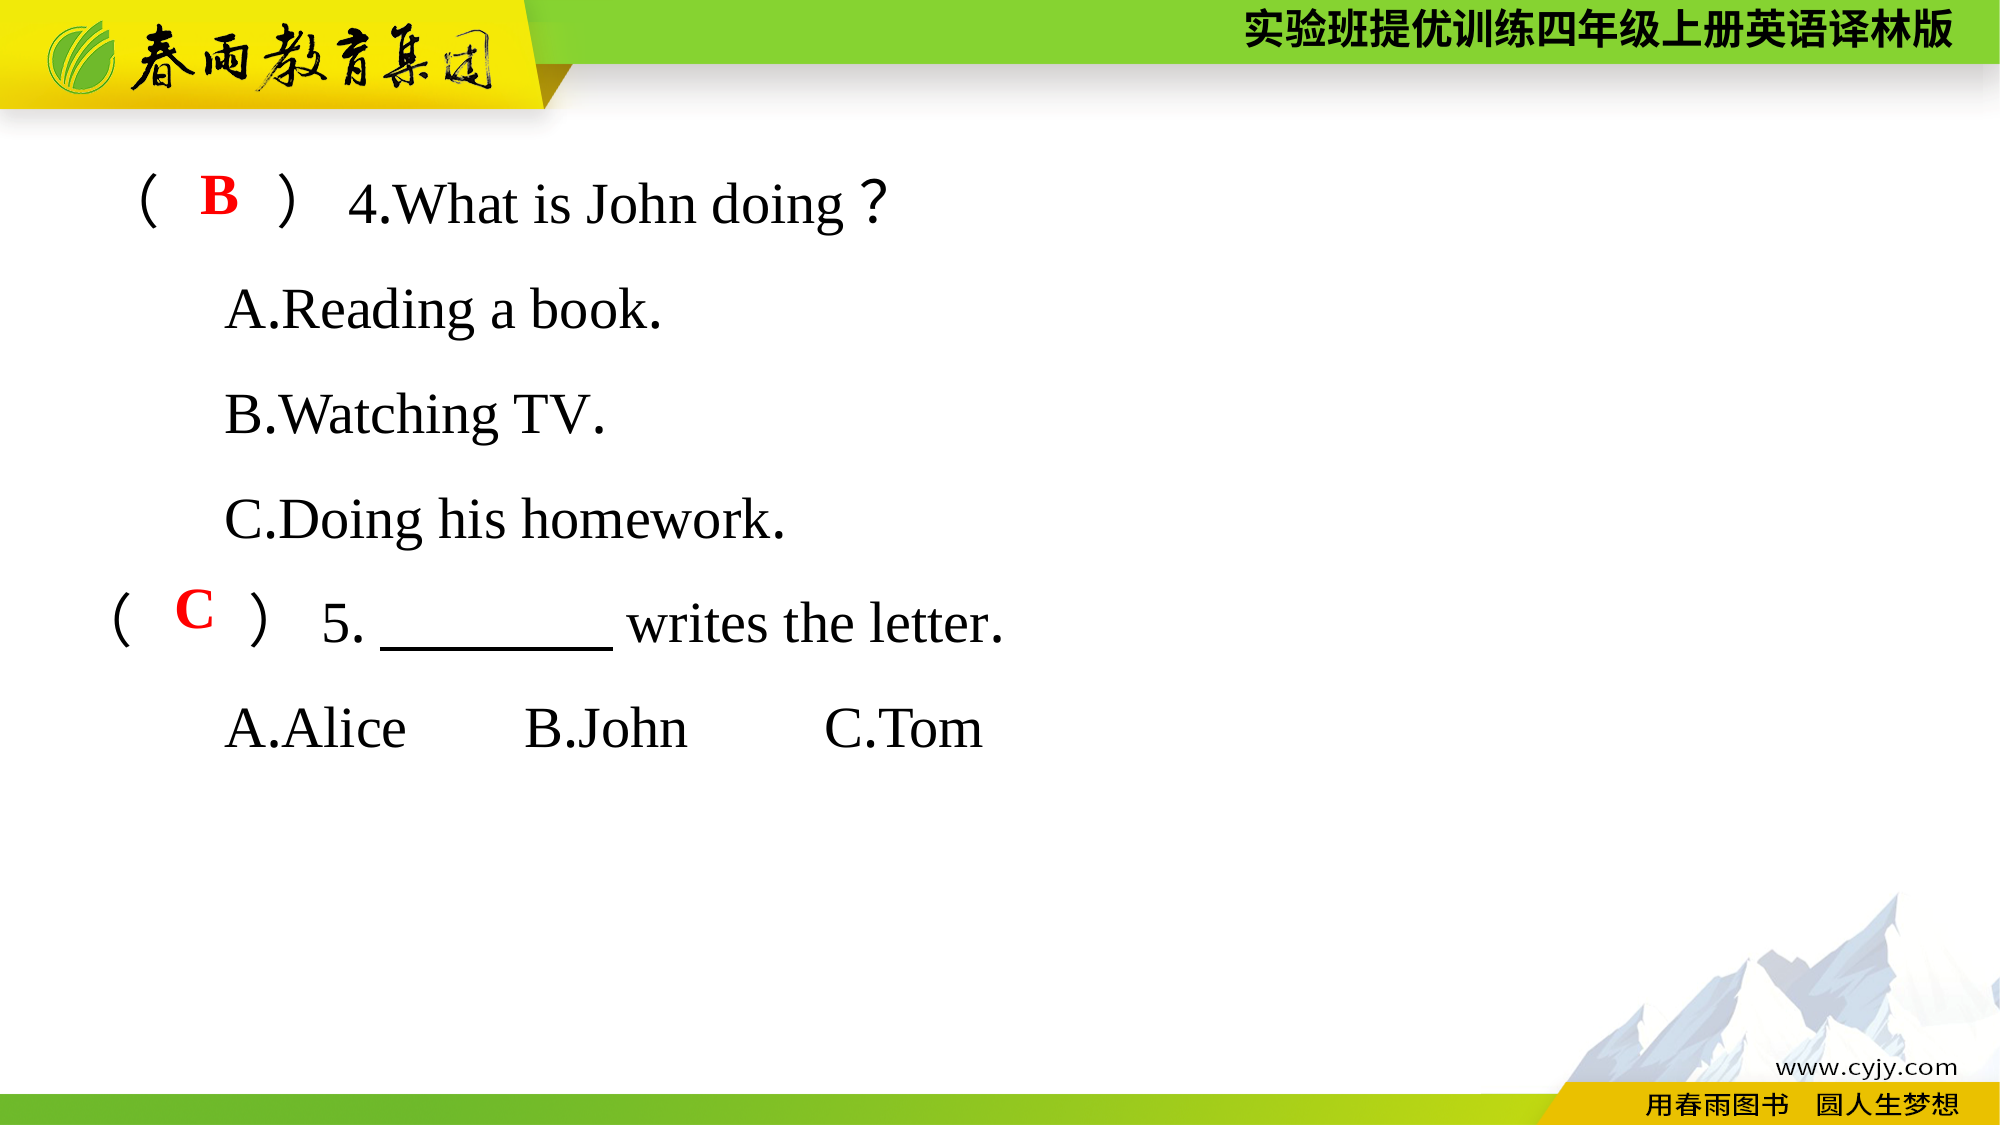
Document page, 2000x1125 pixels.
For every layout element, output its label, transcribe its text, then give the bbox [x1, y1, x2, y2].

picture [0, 0, 2000, 1125]
text_box B [185, 149, 254, 234]
text_box C [159, 562, 232, 648]
list （ ）4.What is John doing？ A.Reading a book. B.Watching TV. C.Doing his homework. （ ）5. writes the letter. A.Alice B.John C.Tom [59, 122, 1944, 774]
